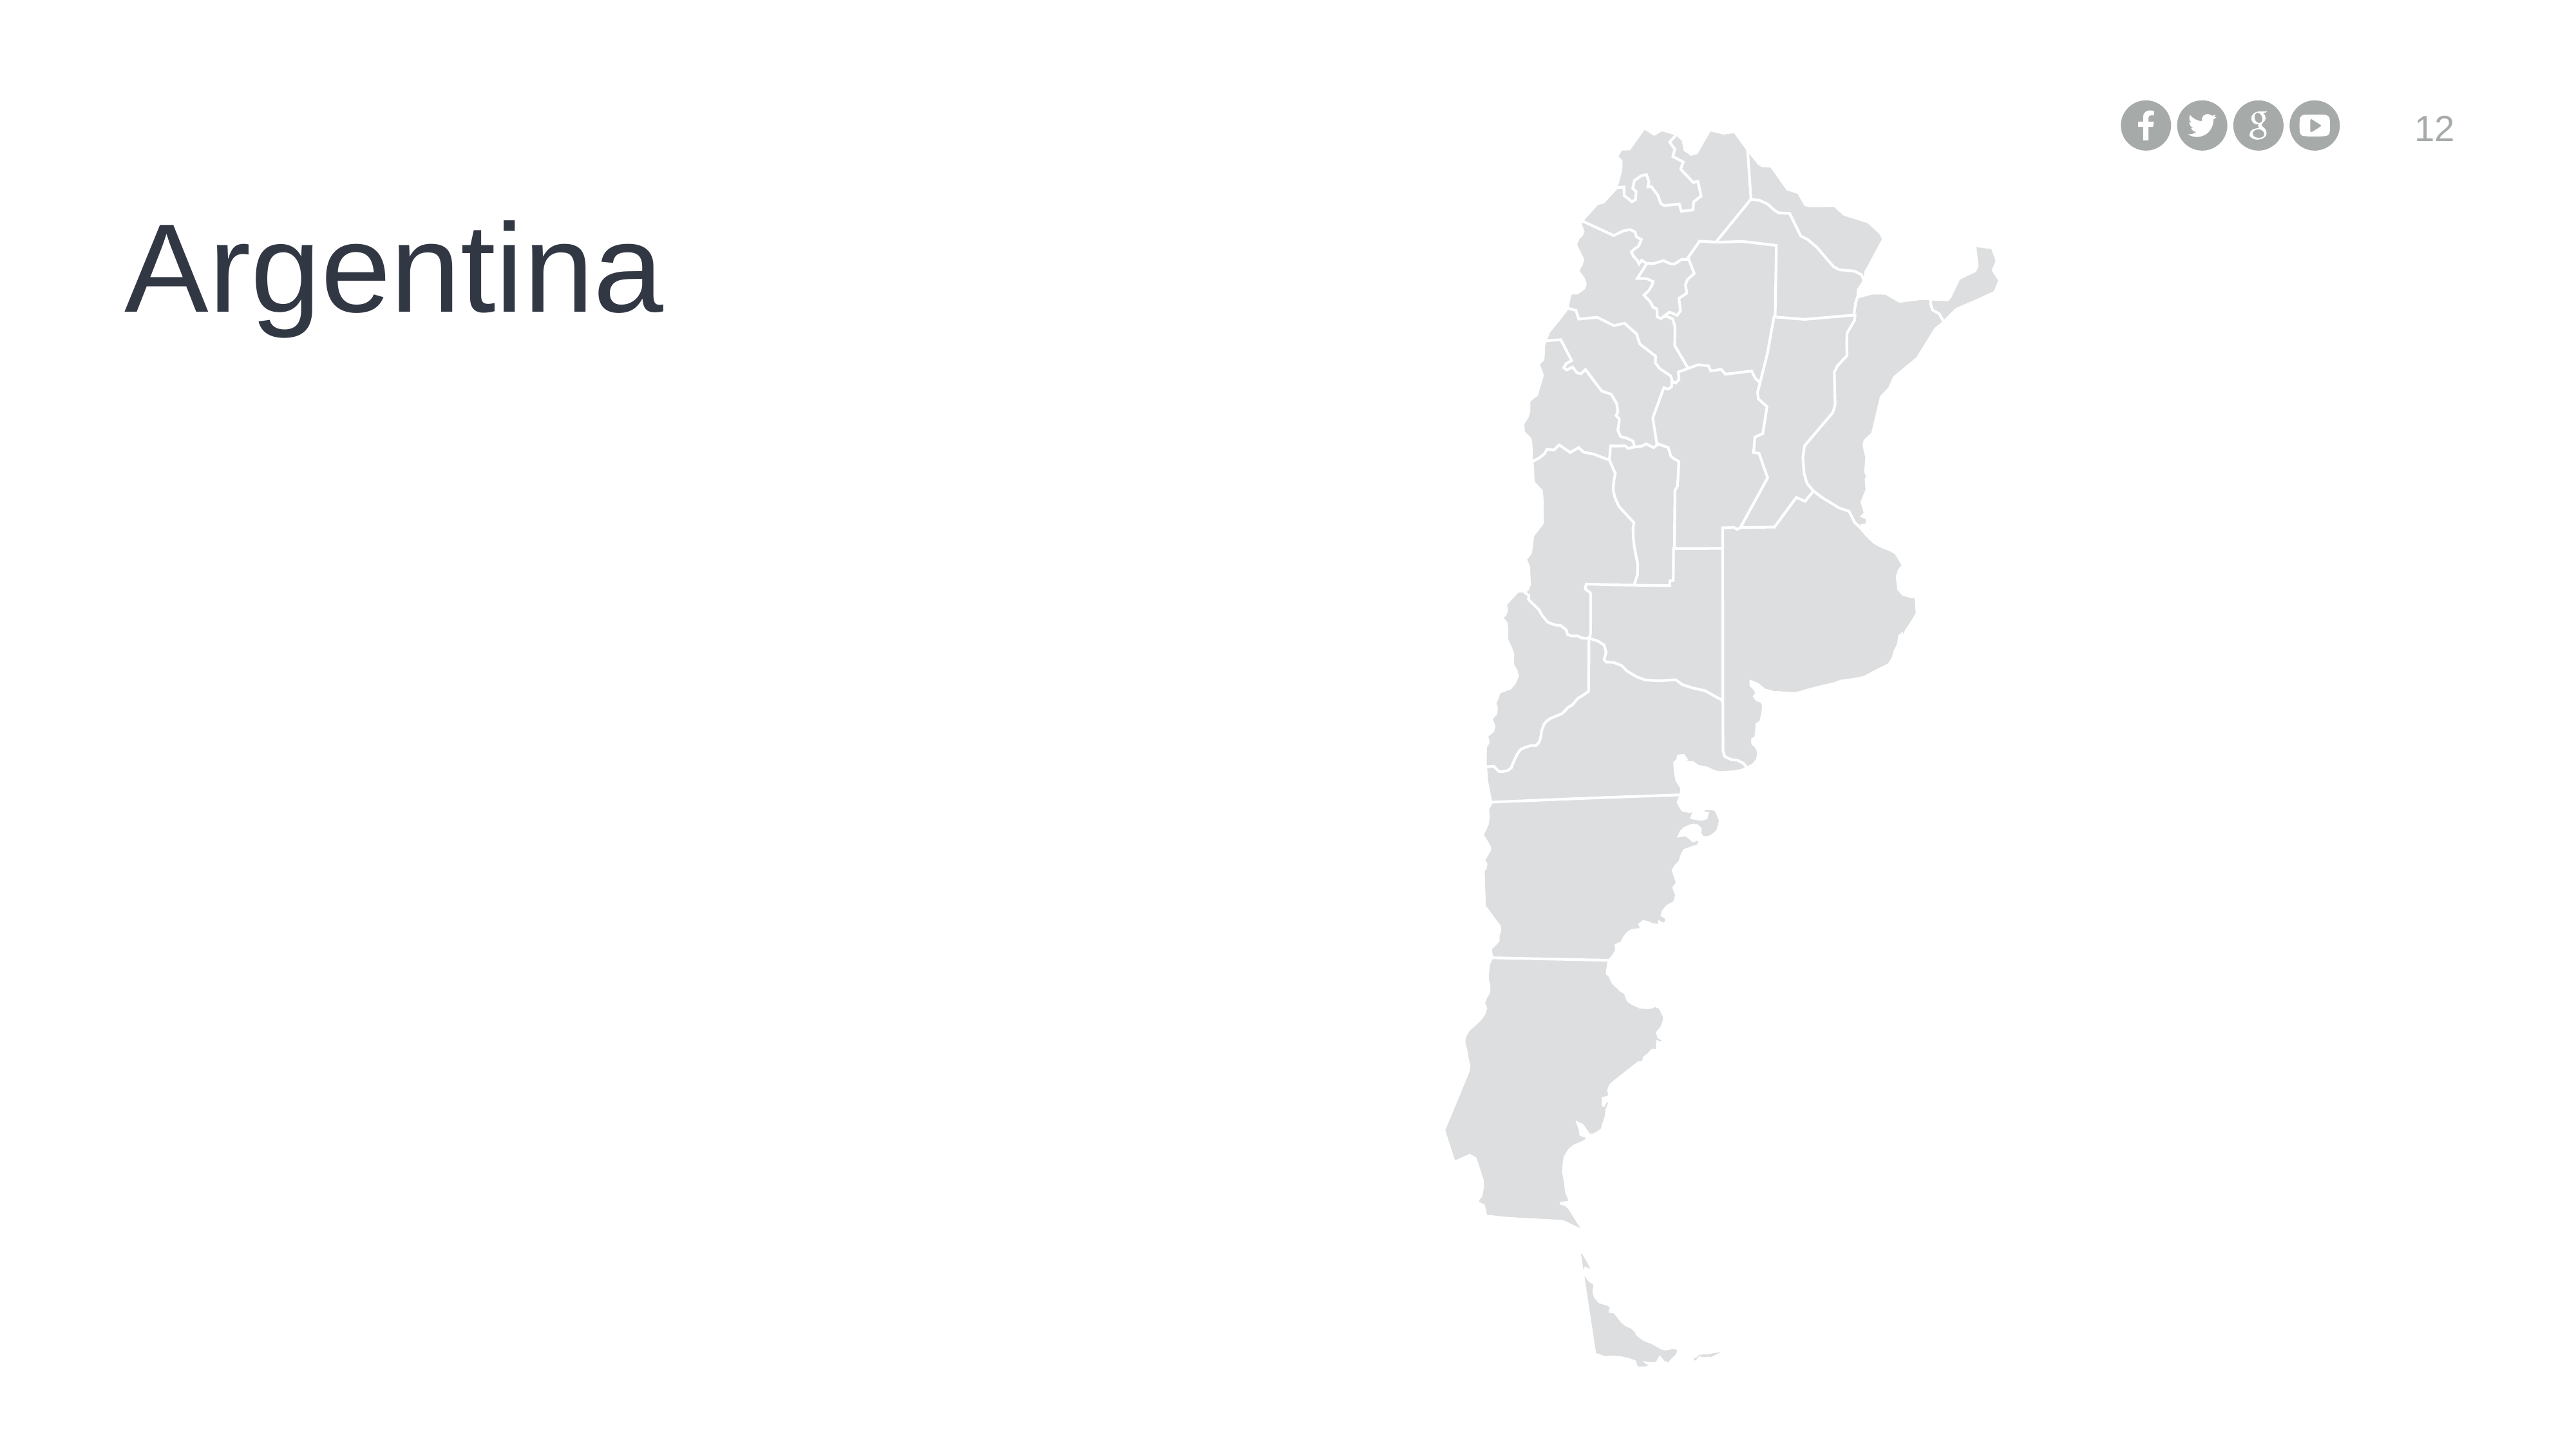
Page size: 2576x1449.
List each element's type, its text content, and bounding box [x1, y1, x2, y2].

title Argentina [117, 178, 1441, 415]
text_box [1443, 128, 2000, 1368]
slide_number 12 [2407, 97, 2468, 158]
